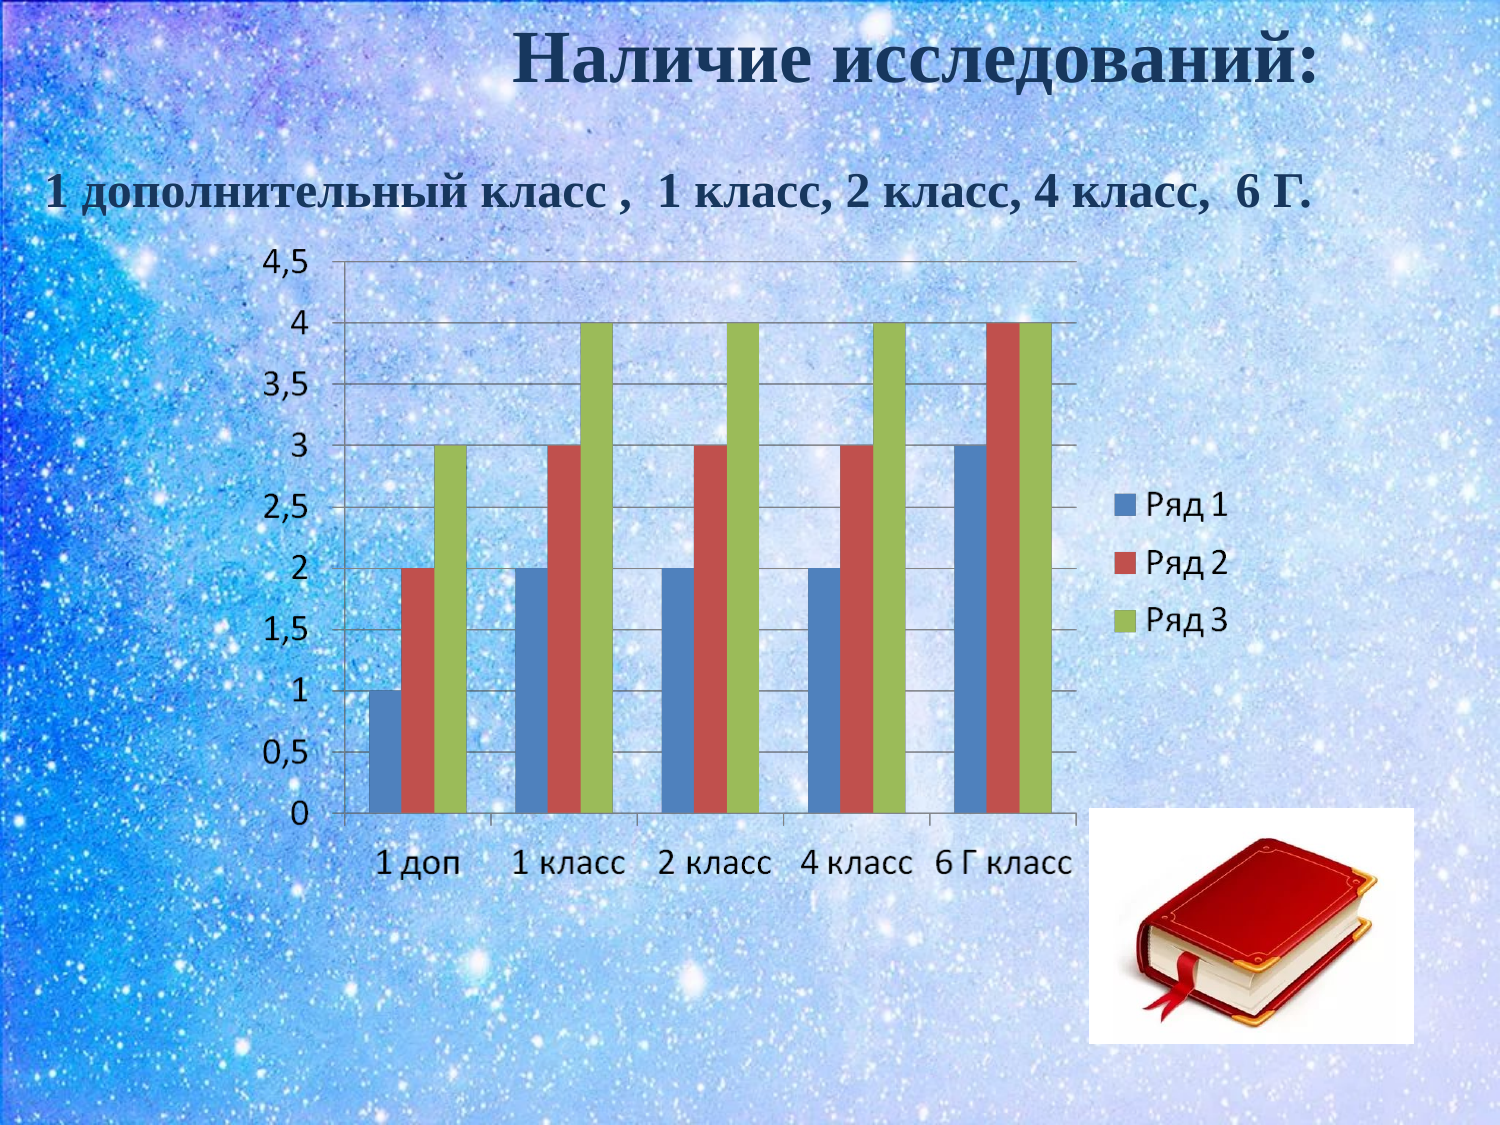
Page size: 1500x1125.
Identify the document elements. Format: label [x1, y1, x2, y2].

picture [0, 0, 1500, 1125]
text_box [241, 220, 1259, 905]
